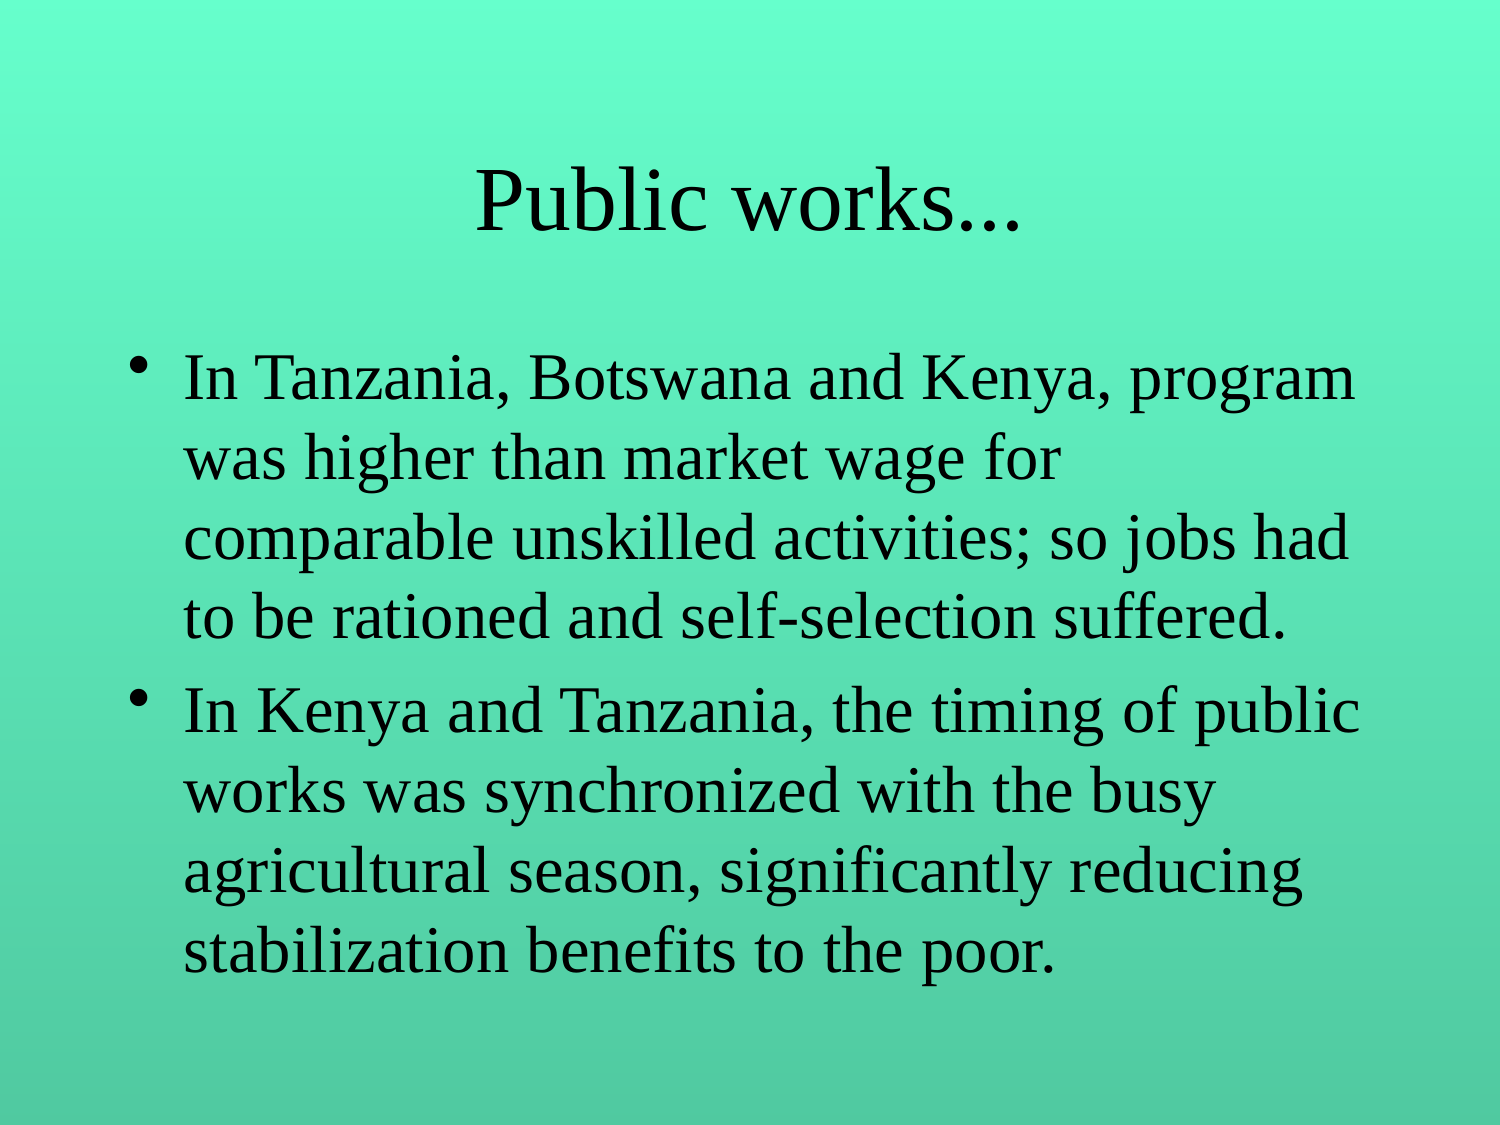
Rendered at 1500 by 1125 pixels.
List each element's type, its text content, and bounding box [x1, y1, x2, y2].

list In Tanzania, Botswana and Kenya, program was higher than market wage for comparable unskilled activities; so jobs had to be rationed and self-selection suffered. In Kenya and Tanzania, the timing of public works was synchronized with the busy agricultural season, significantly reducing stabilization benefits to the poor. [112, 324, 1388, 1001]
title Public works... [112, 99, 1388, 288]
